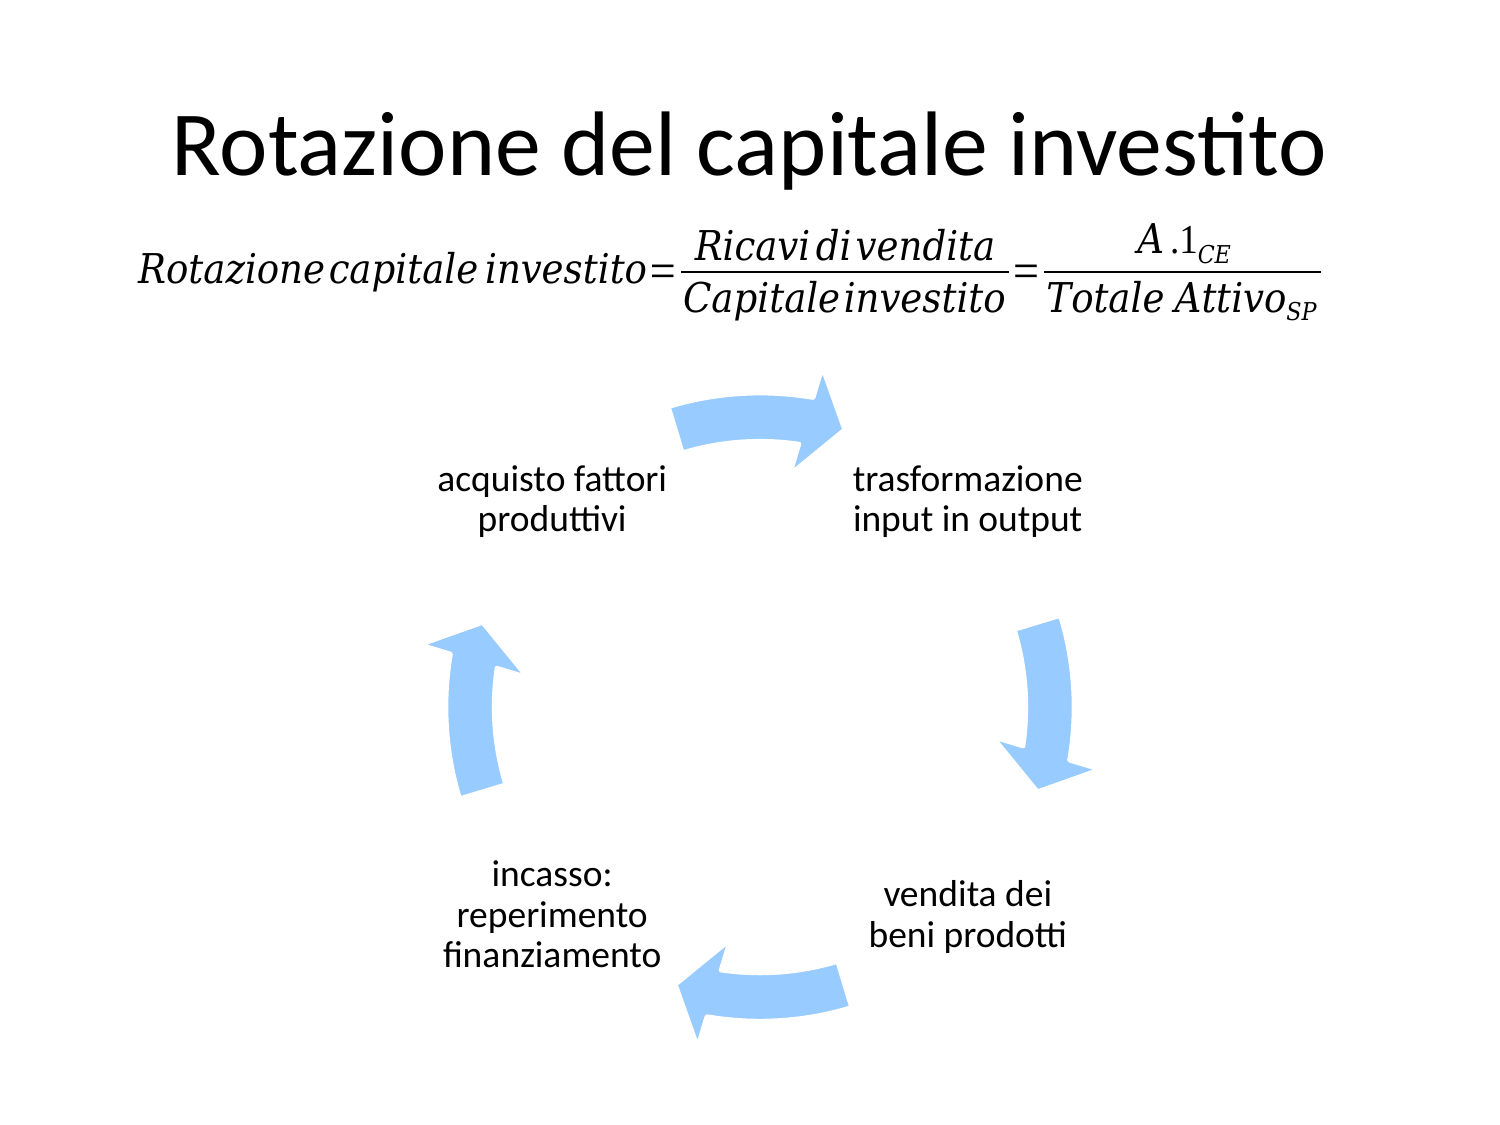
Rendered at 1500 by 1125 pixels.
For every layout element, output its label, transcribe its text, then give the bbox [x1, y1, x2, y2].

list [84, 361, 1436, 1053]
title Rotazione del capitale investito [75, 45, 1425, 233]
